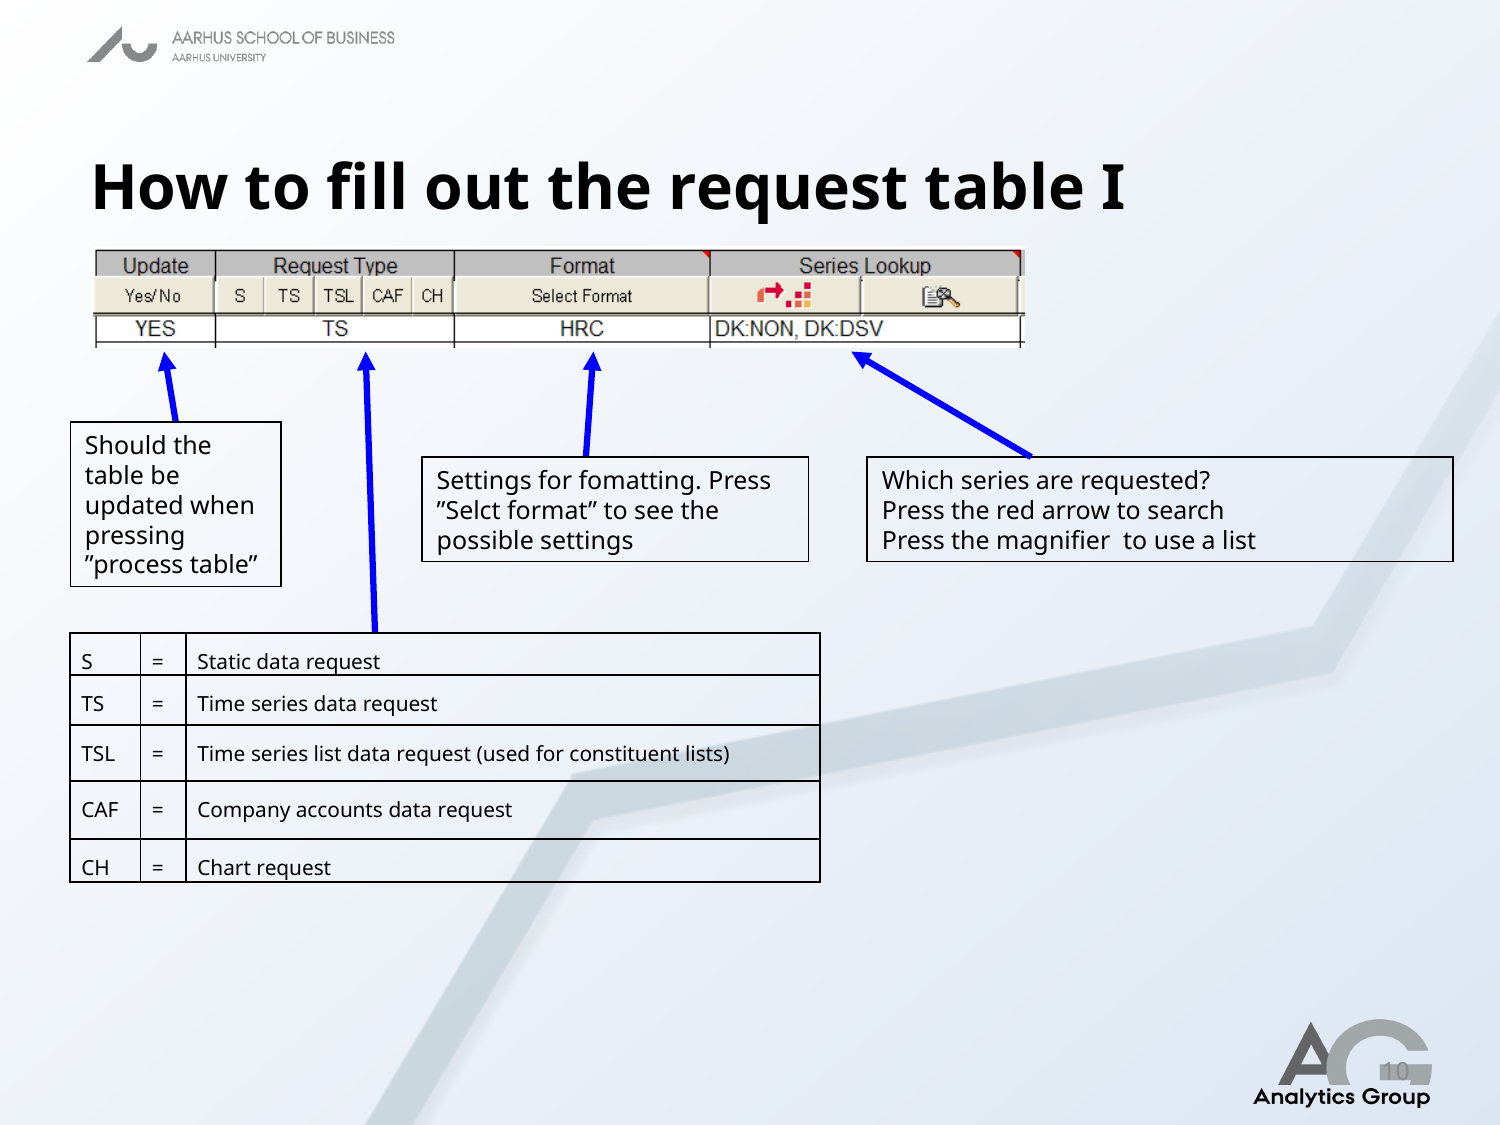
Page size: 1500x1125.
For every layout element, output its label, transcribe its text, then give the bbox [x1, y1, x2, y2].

text_box [585, 355, 599, 457]
table_cell TSL [71, 726, 140, 780]
table_cell Company accounts data request [187, 782, 819, 838]
title How to fill out the request table I [75, 137, 1425, 233]
table_header S [71, 634, 140, 674]
table_cell Chart request [187, 840, 819, 881]
table_header Static data request [187, 634, 819, 674]
text_box Which series are requested? Press the red arrow to search Press the magnifier to use a list [867, 457, 1453, 562]
table_cell CAF [71, 782, 140, 838]
slide_number 10 [1074, 1042, 1425, 1103]
text_box [853, 355, 1032, 458]
table_header = [141, 634, 185, 674]
text_box [359, 355, 376, 632]
table_cell TS [71, 676, 140, 724]
table_cell Time series data request [187, 676, 819, 724]
text_box [159, 355, 176, 421]
table_cell CH [71, 840, 140, 881]
table_cell = [141, 840, 185, 881]
text_box Settings for fomatting. Press ”Selct format” to see the possible settings [421, 457, 809, 562]
table_cell = [141, 782, 185, 838]
picture [82, 23, 399, 66]
table_cell Time series list data request (used for constituent lists) [187, 726, 819, 780]
table_cell = [141, 726, 185, 780]
text_box Should the table be updated when pressing ”process table” [70, 421, 282, 587]
picture [93, 245, 1026, 348]
table_cell = [141, 676, 185, 724]
